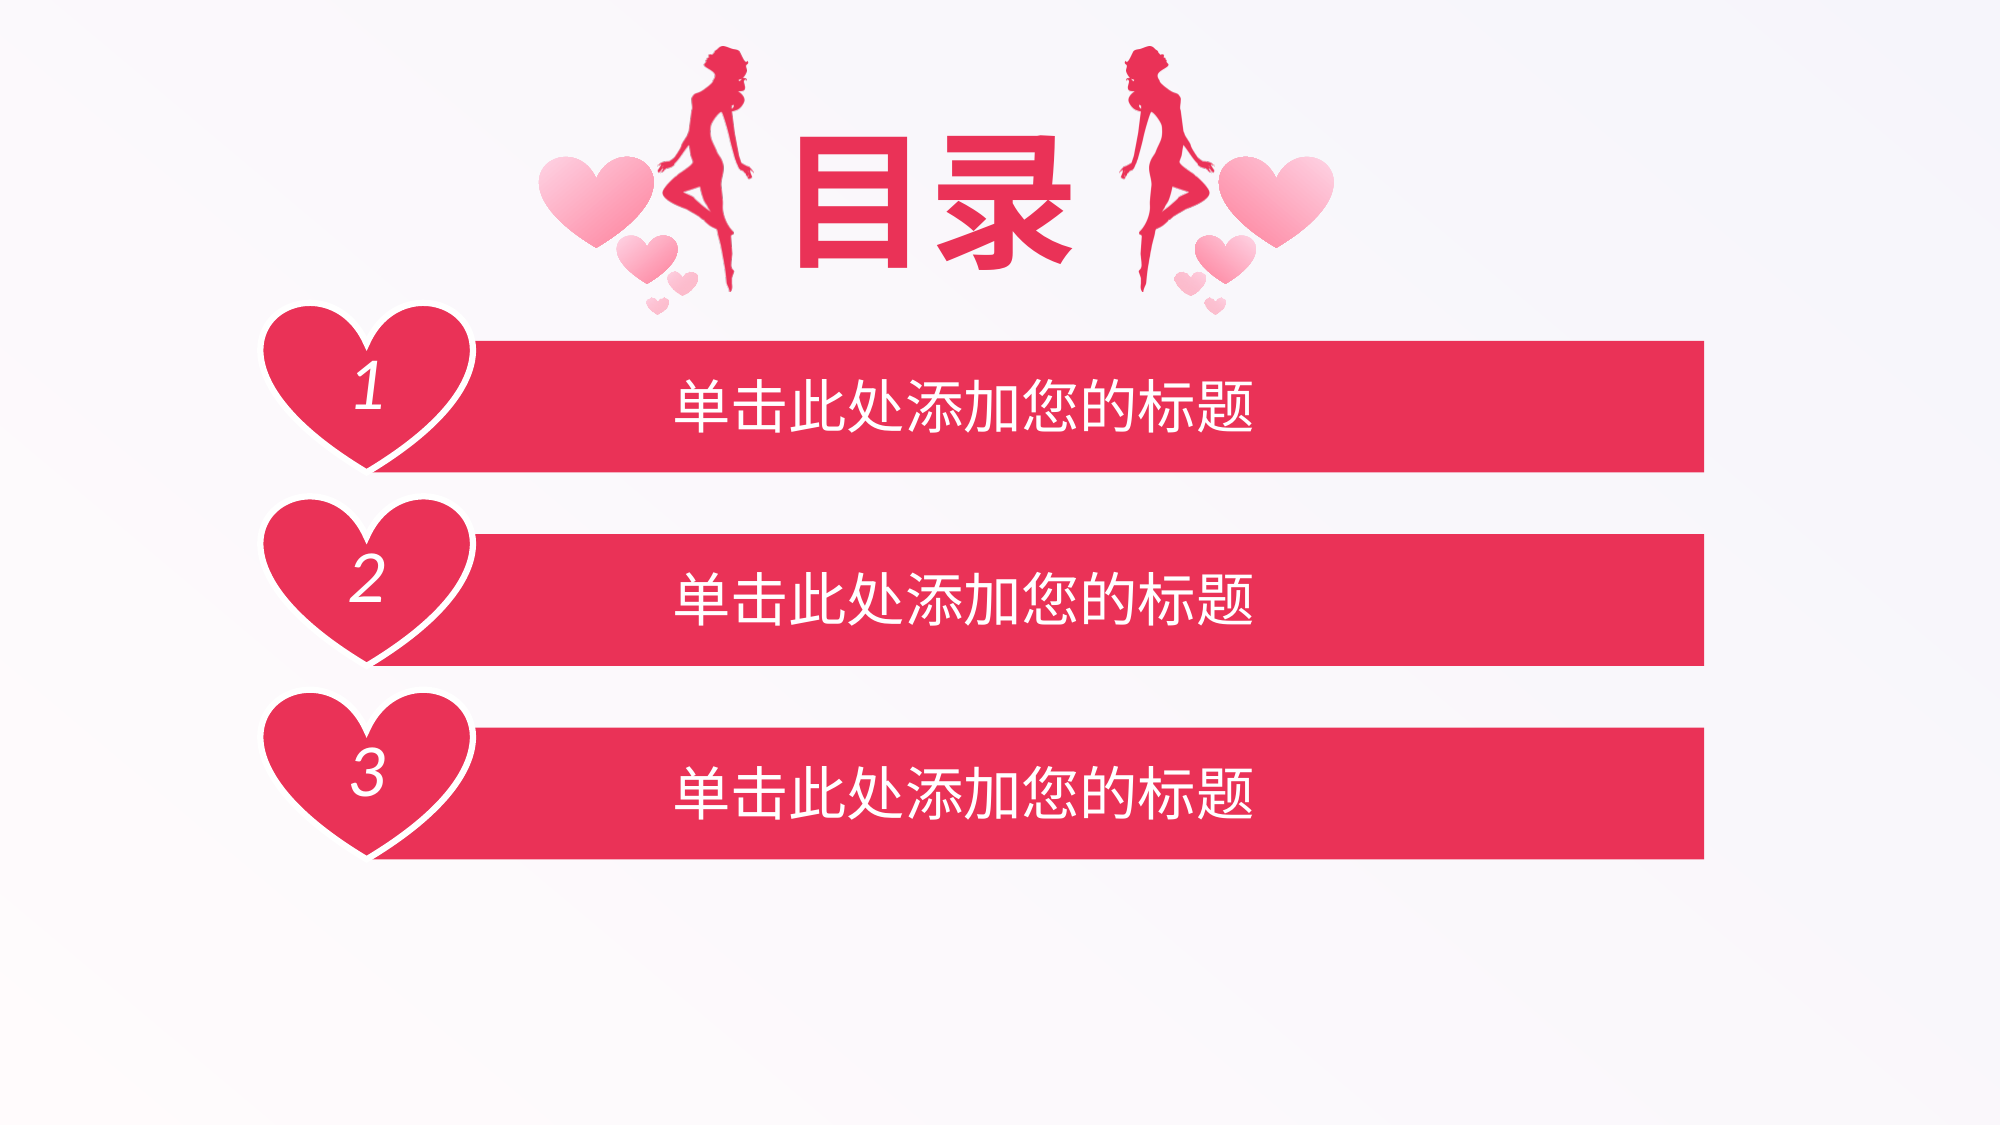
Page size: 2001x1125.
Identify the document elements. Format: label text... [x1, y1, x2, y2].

text_box 单击此处添加您的标题 [657, 749, 1270, 835]
text_box [370, 340, 1705, 473]
text_box 单击此处添加您的标题 [657, 362, 1270, 448]
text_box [1119, 46, 1334, 315]
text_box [539, 46, 754, 315]
text_box 单击此处添加您的标题 [657, 555, 1270, 641]
text_box 2 [259, 495, 474, 668]
text_box 3 [259, 688, 474, 861]
text_box 目录 [764, 99, 1095, 294]
text_box 1 [259, 301, 474, 474]
text_box [369, 533, 1705, 667]
text_box [370, 727, 1705, 860]
